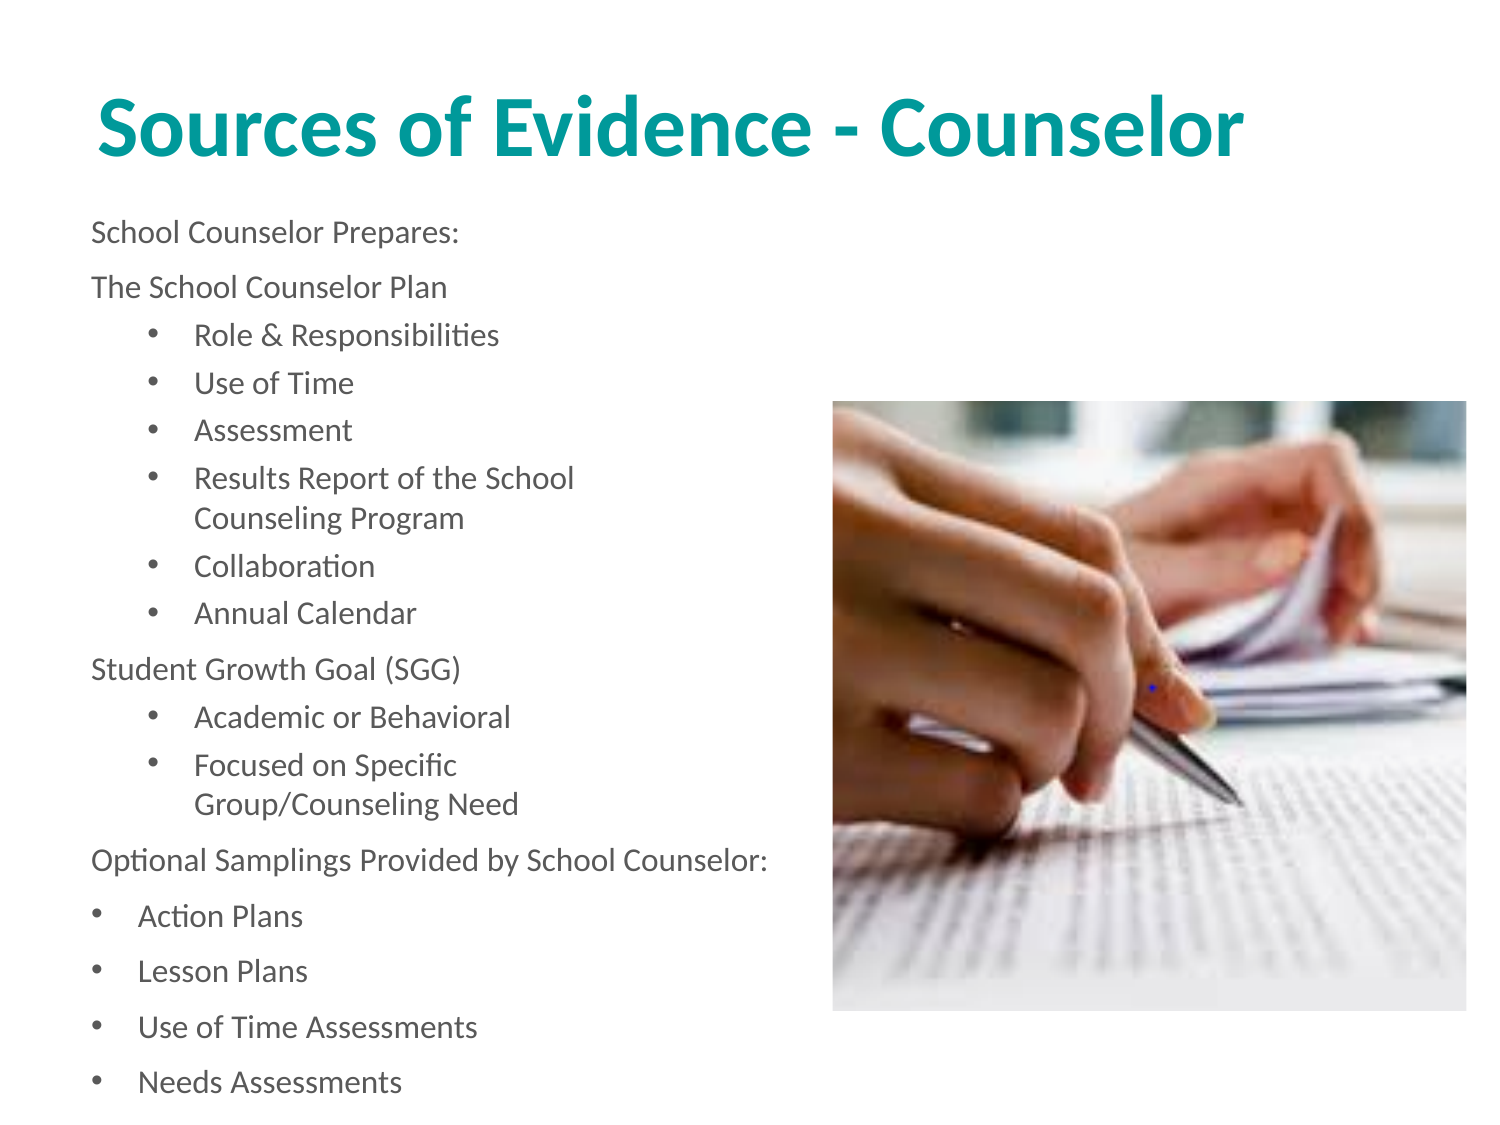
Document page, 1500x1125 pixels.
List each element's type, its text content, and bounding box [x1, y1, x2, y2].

picture [832, 401, 1467, 1011]
title Sources of Evidence - Counselor [97, 63, 1337, 175]
list School Counselor Prepares: The School Counselor Plan Role & Responsibilities Use of Time Assessment Results Report of the School Counseling Program Collaboration Annual Calendar Student Growth Goal (SGG) Academic or Behavioral Focused on Specific Group/Counseling Need Optional Samplings Provided by School Counselor: Action Plans Lesson Plans Use of Time Assessments Needs Assessments [91, 276, 777, 1034]
